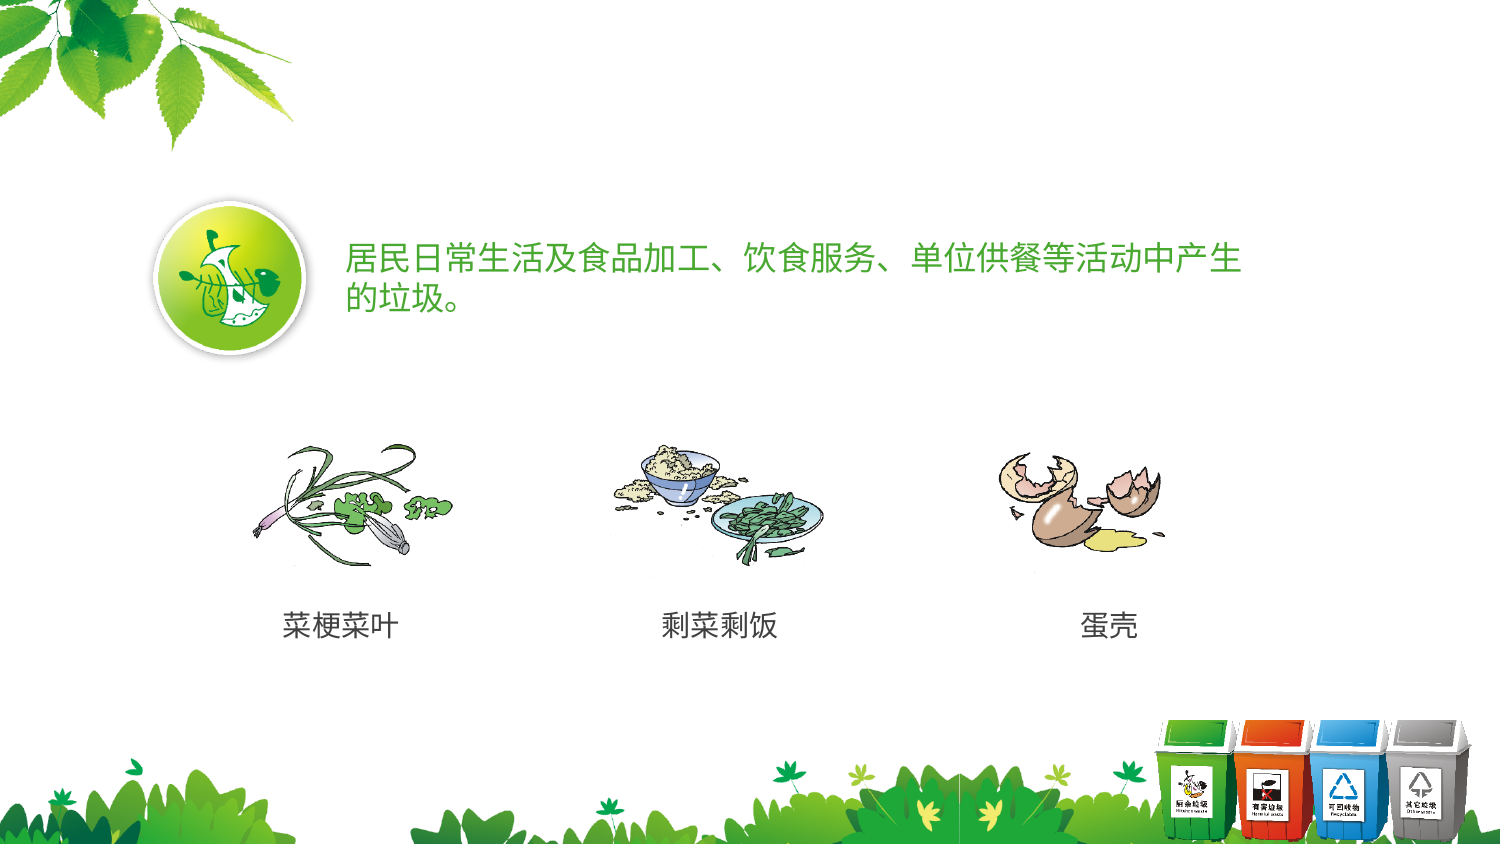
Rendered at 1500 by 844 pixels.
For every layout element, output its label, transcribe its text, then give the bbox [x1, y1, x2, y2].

picture [0, 720, 1500, 844]
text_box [607, 429, 826, 651]
picture [153, 201, 306, 355]
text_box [244, 430, 456, 651]
picture [0, 0, 331, 191]
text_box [977, 438, 1178, 651]
text_box 居民日常生活及食品加工、饮食服务、单位供餐等活动中产生的垃圾。 [330, 230, 1259, 325]
